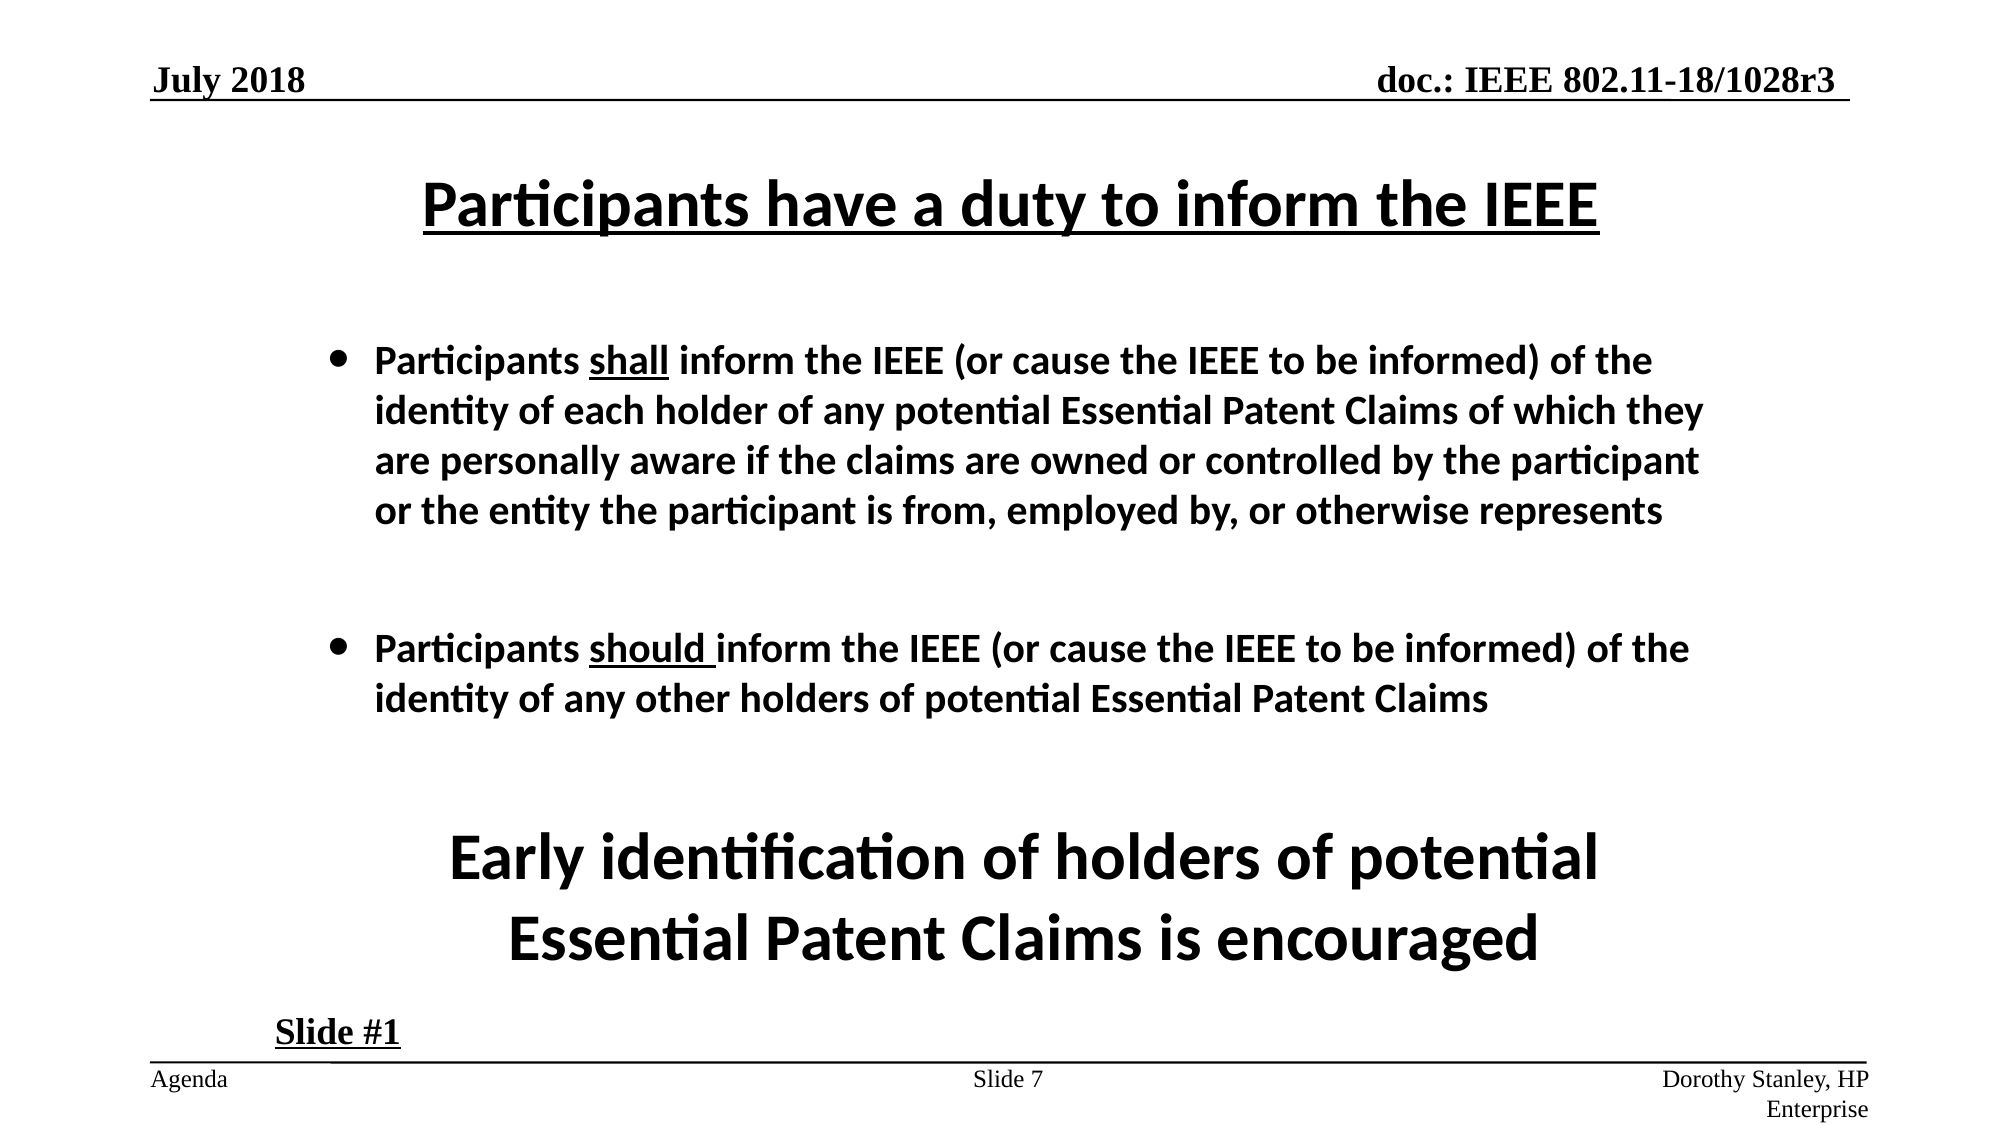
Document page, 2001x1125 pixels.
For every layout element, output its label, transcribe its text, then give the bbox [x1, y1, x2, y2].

slide_number Slide 7 [964, 1062, 1053, 1093]
footer Dorothy Stanley, HP Enterprise [1609, 1062, 1869, 1093]
title Participants have a duty to inform the IEEE [286, 143, 1737, 257]
list Participants shall inform the IEEE (or cause the IEEE to be informed) of the identity of each holder of any potential Essential Patent Claims of which they are personally aware if the claims are owned or controlled by the participant or the entity the participant is from, employed by, or otherwise represents Participants should inform the IEEE (or cause the IEEE to be informed) of the identity of any other holders of potential Essential Patent Claims Early identification of holders of potential Essential Patent Claims is encouraged [237, 324, 1738, 988]
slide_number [152, 54, 567, 100]
text_box Slide #1 [260, 999, 417, 1060]
